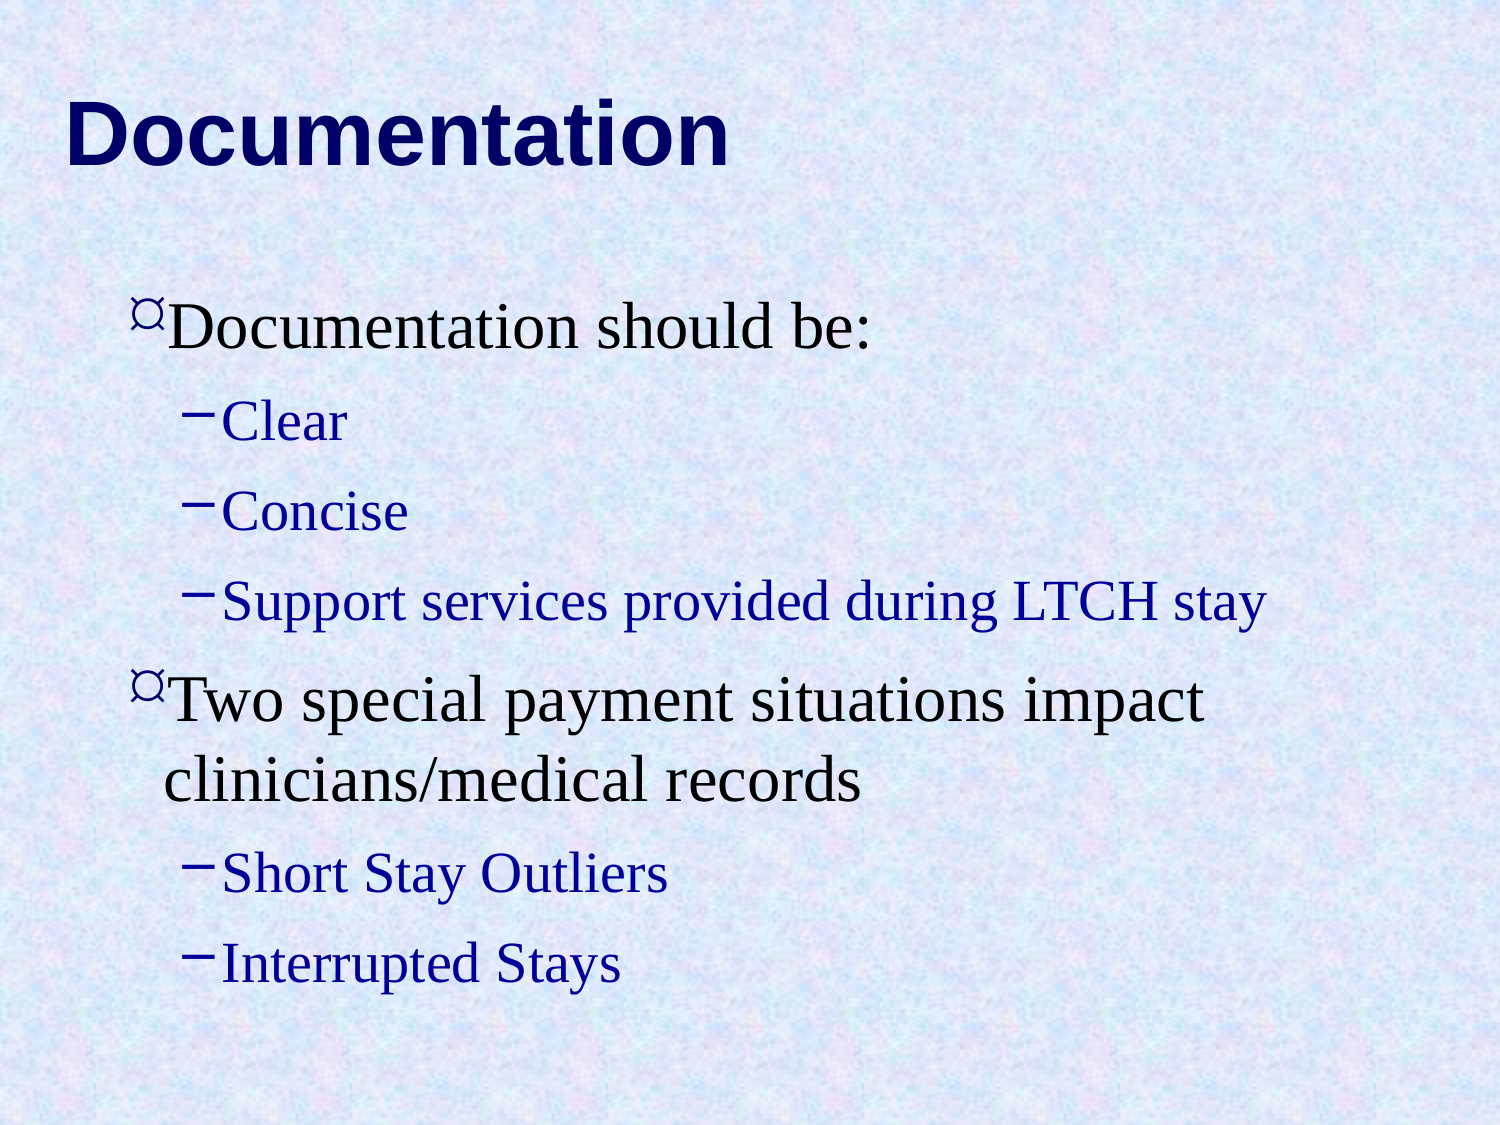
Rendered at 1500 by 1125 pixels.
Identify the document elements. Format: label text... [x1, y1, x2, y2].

title Documentation [50, 37, 1450, 238]
list Documentation should be: Clear Concise Support services provided during LTCH stay Two special payment situations impact clinicians/medical records Short Stay Outliers Interrupted Stays [112, 275, 1375, 1050]
